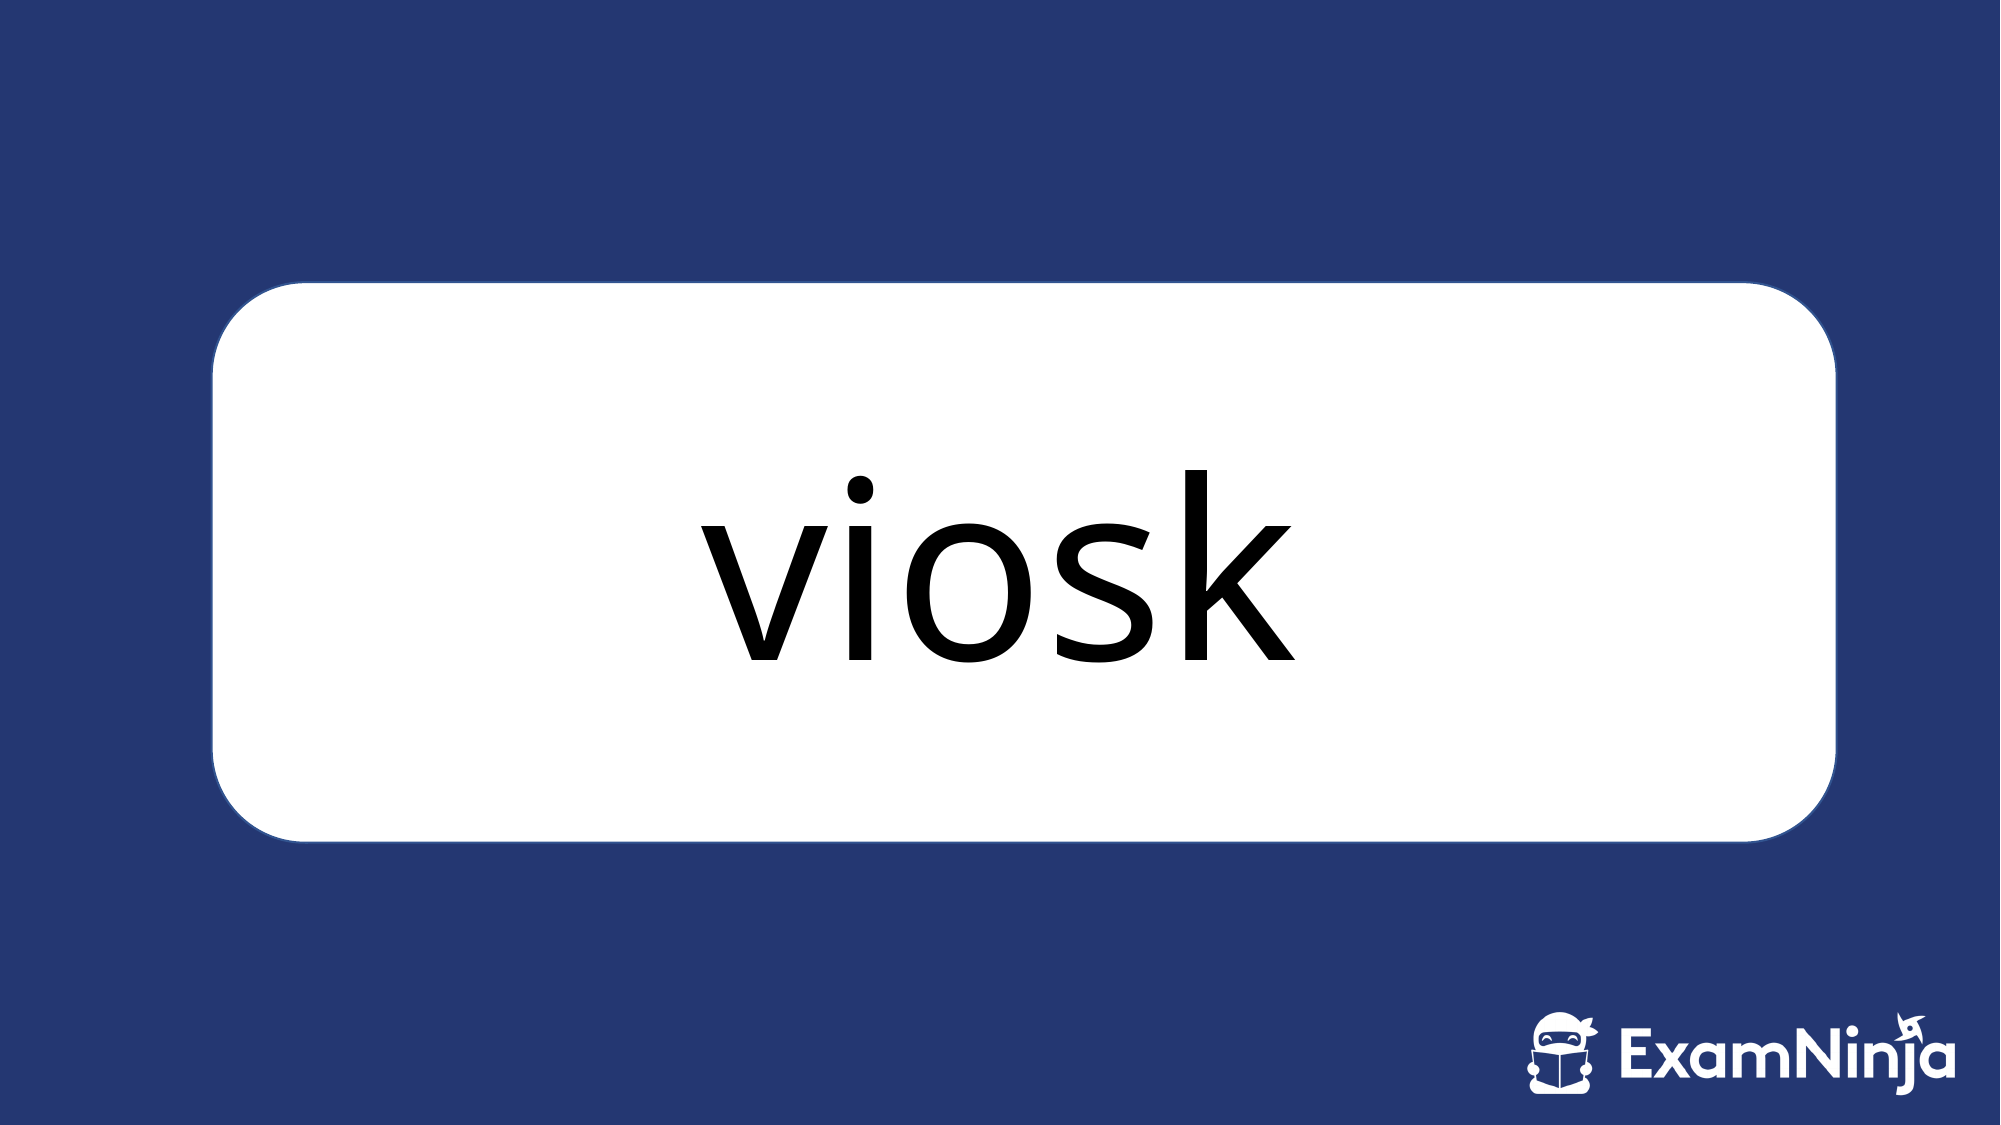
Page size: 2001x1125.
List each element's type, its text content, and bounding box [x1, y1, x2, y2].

text_box [210, 281, 1838, 403]
picture [1501, 1003, 1979, 1102]
text_box [210, 719, 1838, 844]
text_box viosk [143, 403, 1857, 719]
